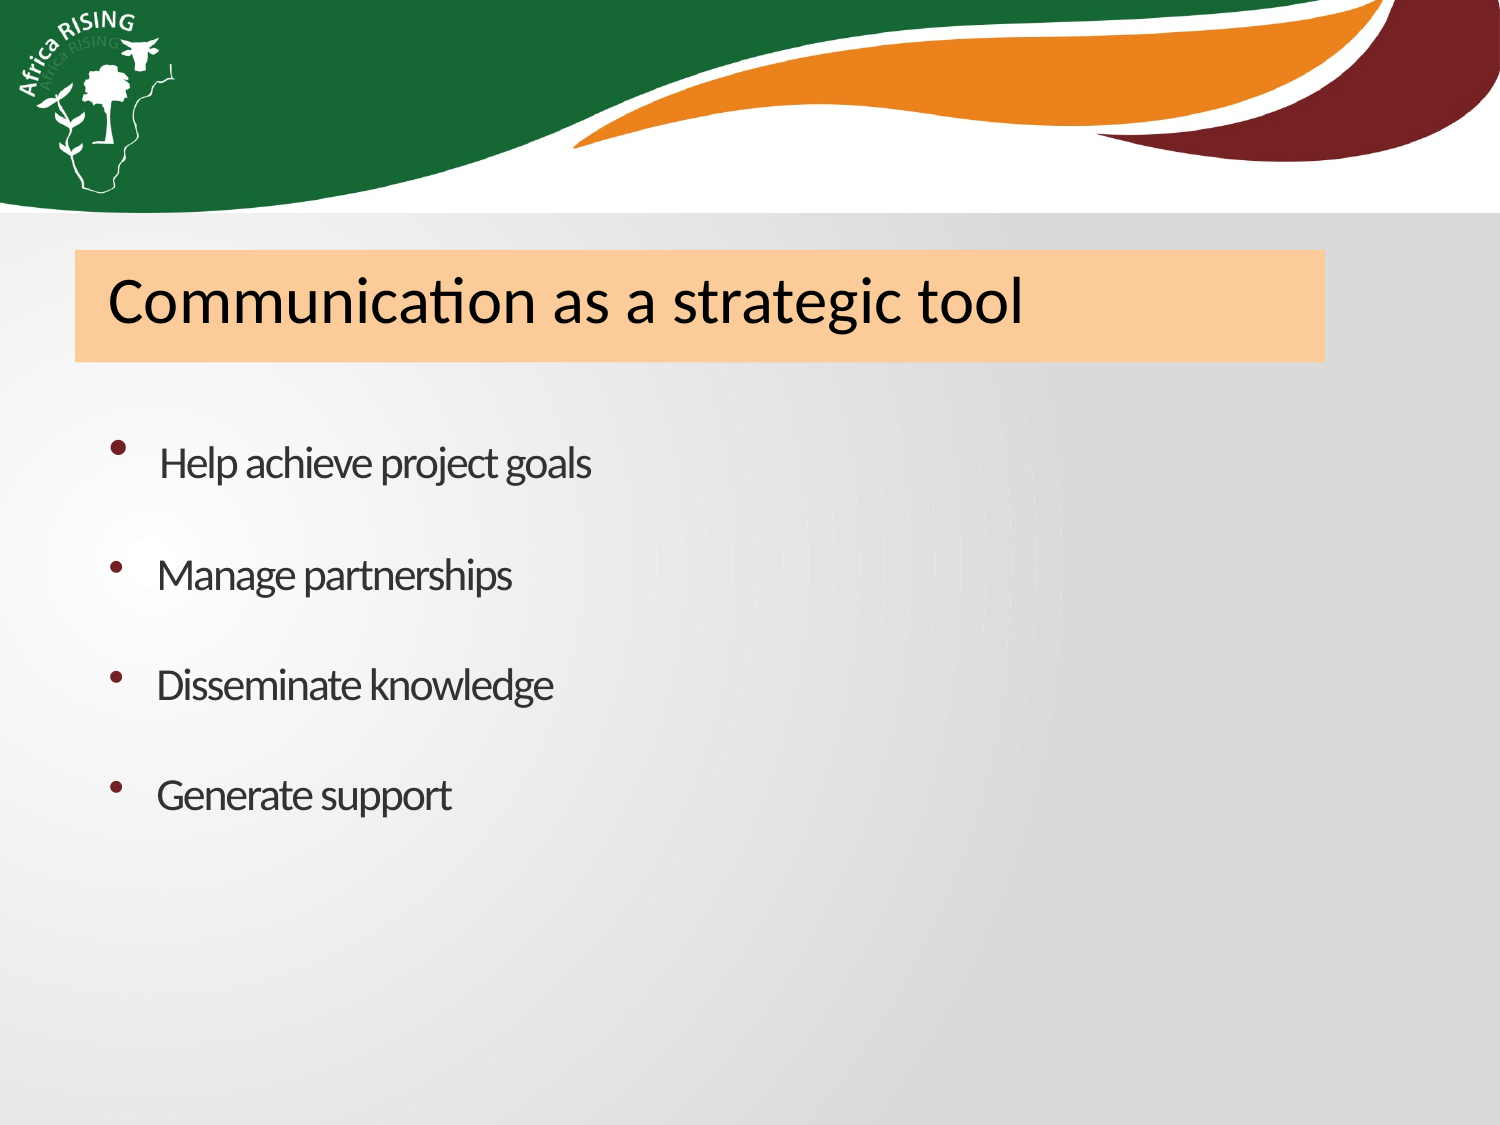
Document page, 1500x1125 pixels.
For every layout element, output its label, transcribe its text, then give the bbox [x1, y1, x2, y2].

picture [0, 0, 1500, 213]
list Communication as a strategic tool [75, 249, 1325, 363]
list Help achieve project goals Manage partnerships Disseminate knowledge Generate support [75, 412, 1350, 1075]
